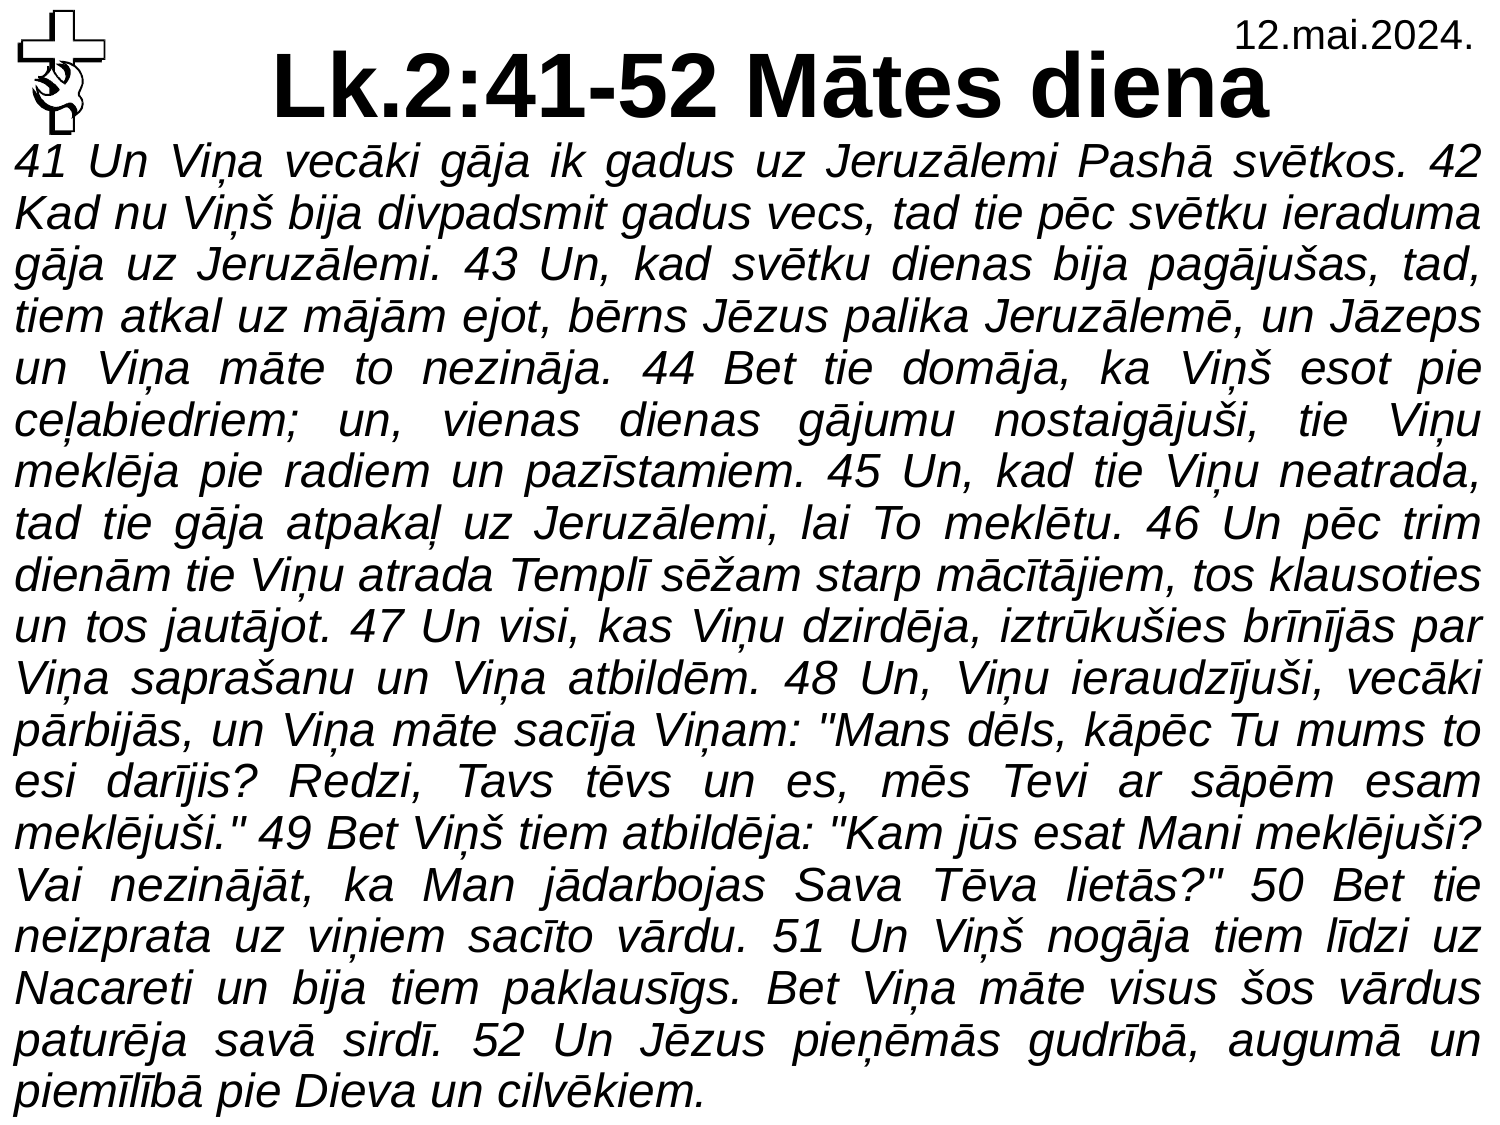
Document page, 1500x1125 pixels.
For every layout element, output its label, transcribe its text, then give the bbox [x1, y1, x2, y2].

text_box 12.mai.2024. [1218, 0, 1500, 65]
title Lk.2:41-52 Mātes diena [111, 20, 1442, 128]
picture [17, 9, 106, 136]
text_box 41 Un Viņa vecāki gāja ik gadus uz Jeruzālemi Pashā svētkos. 42 Kad nu Viņš bija divpadsmit gadus vecs, tad tie pēc svētku ieraduma gāja uz Jeruzālemi. 43 Un, kad svētku dienas bija pagājušas, tad, tiem atkal uz mājām ejot, bērns Jēzus palika Jeruzālemē, un Jāzeps un Viņa māte to nezināja. 44 Bet tie domāja, ka Viņš esot pie ceļabiedriem; un, vienas dienas gājumu nostaigājuši, tie Viņu meklēja pie radiem un pazīstamiem. 45 Un, kad tie Viņu neatrada, tad tie gāja atpakaļ uz Jeruzālemi, lai To meklētu. 46 Un pēc trim dienām tie Viņu atrada Templī sēžam starp mācītājiem, tos klausoties un tos jautājot. 47 Un visi, kas Viņu dzirdēja, iztrūkušies brīnījās par Viņa saprašanu un Viņa atbildēm. 48 Un, Viņu ieraudzījuši, vecāki pārbijās, un Viņa māte sacīja Viņam: "Mans dēls, kāpēc Tu mums to esi darījis? Redzi, Tavs tēvs un es, mēs Tevi ar sāpēm esam meklējuši." 49 Bet Viņš tiem atbildēja: "Kam jūs esat Mani meklējuši? Vai nezinājāt, ka Man jādarbojas Sava Tēva lietās?" 50 Bet tie neizprata uz viņiem sacīto vārdu. 51 Un Viņš nogāja tiem līdzi uz Nacareti un bija tiem paklausīgs. Bet Viņa māte visus šos vārdus paturēja savā sirdī. 52 Un Jēzus pieņēmās gudrībā, augumā un piemīlībā pie Dieva un cilvēkiem. [0, 128, 1500, 1125]
